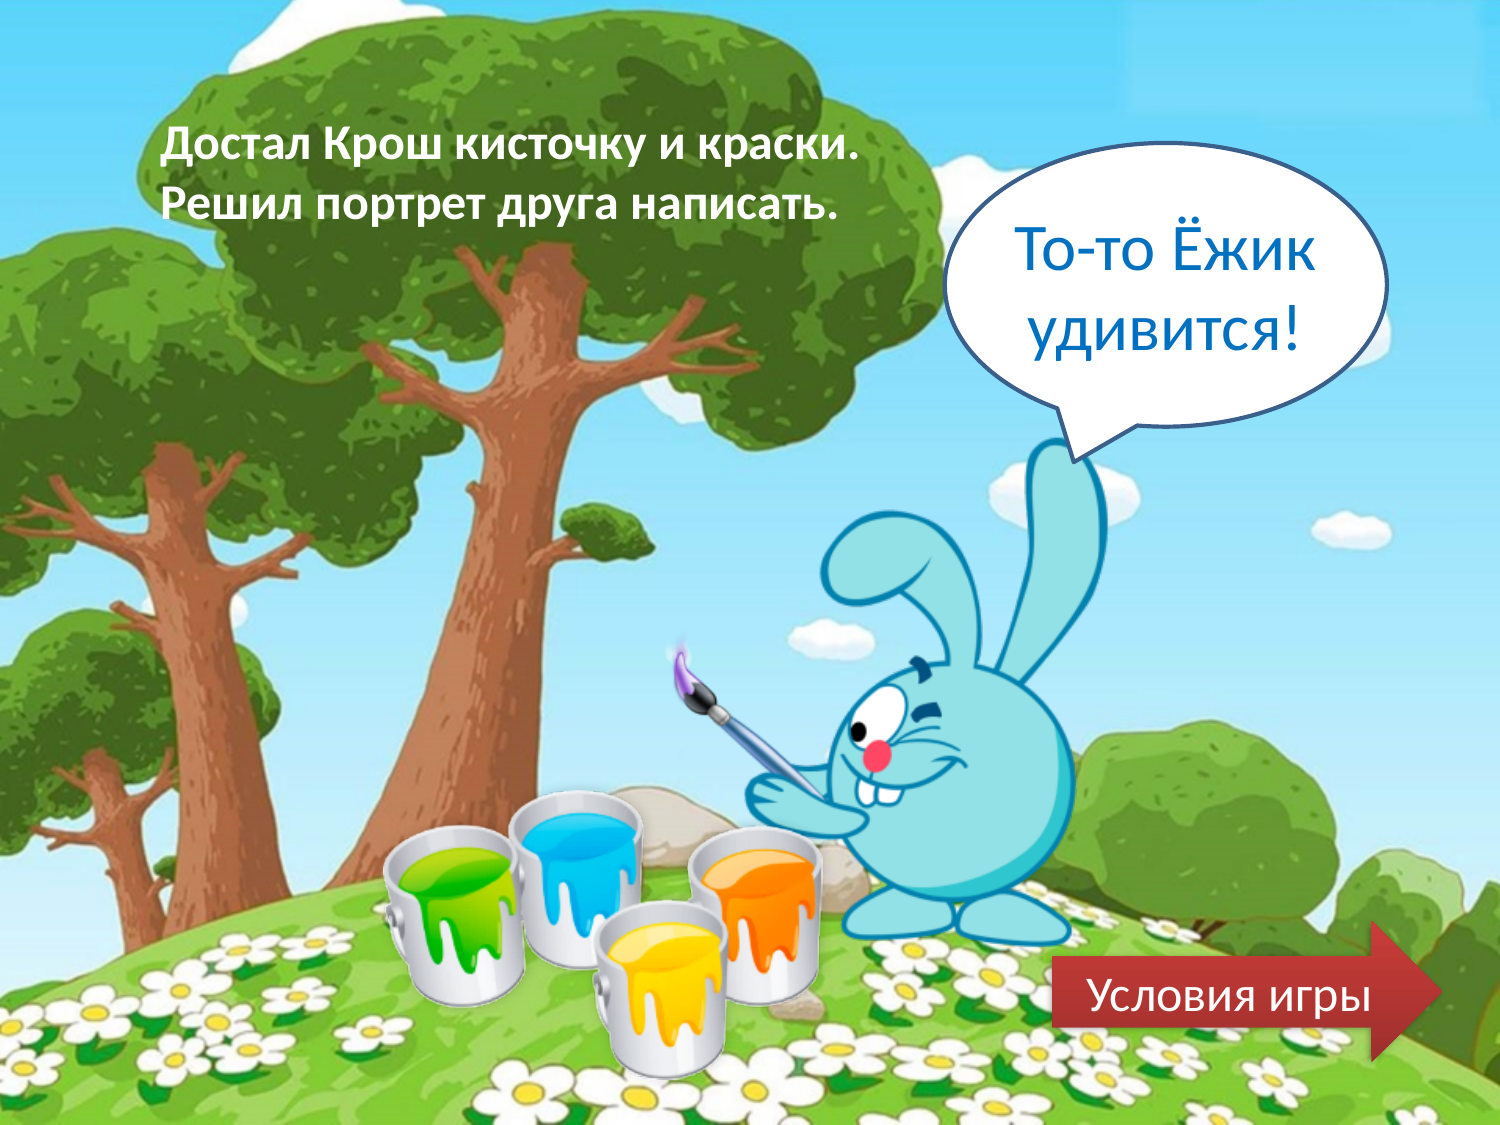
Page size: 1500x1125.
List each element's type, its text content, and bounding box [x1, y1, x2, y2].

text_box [944, 142, 1388, 427]
text_box Условия игры [1052, 920, 1443, 1063]
text_box Достал Крош кисточку и краски. Решил портрет друга написать. [145, 101, 876, 237]
picture [0, 0, 1500, 1125]
